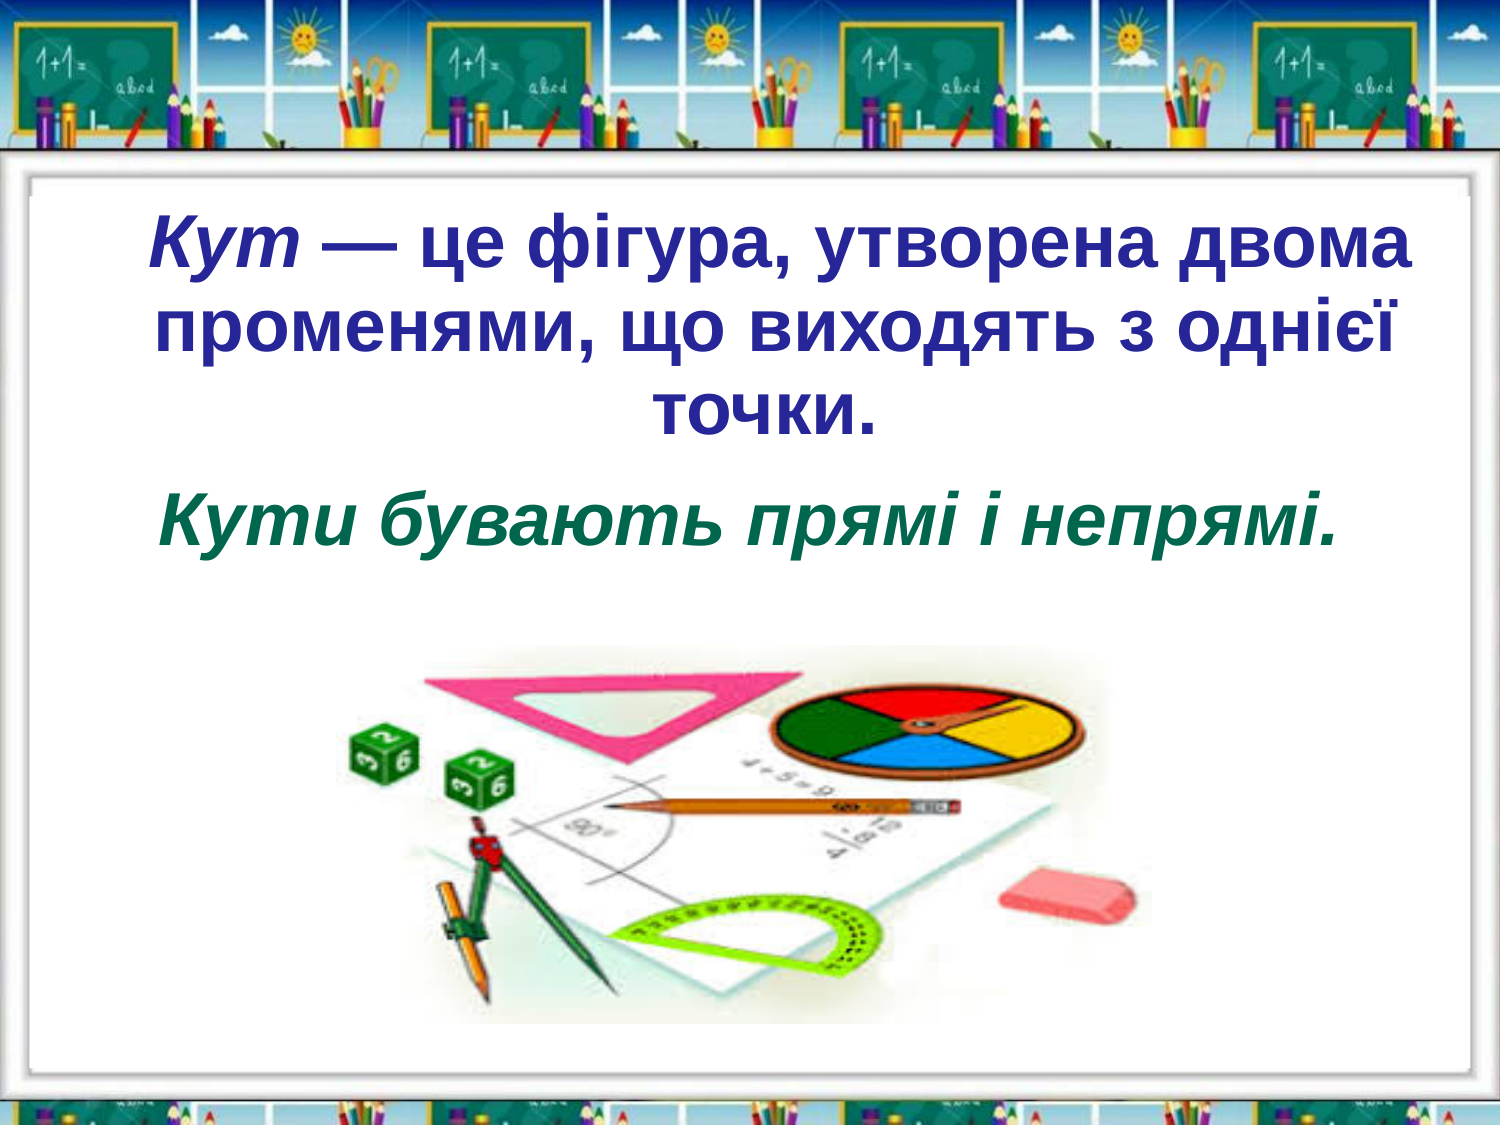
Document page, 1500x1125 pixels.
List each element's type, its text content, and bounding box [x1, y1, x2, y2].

picture [0, 0, 1500, 1125]
list Кут — це фігура, утворена двома променями, що виходять з однієї точки. Кути бувають прямі і непрямі. [29, 196, 1471, 1069]
